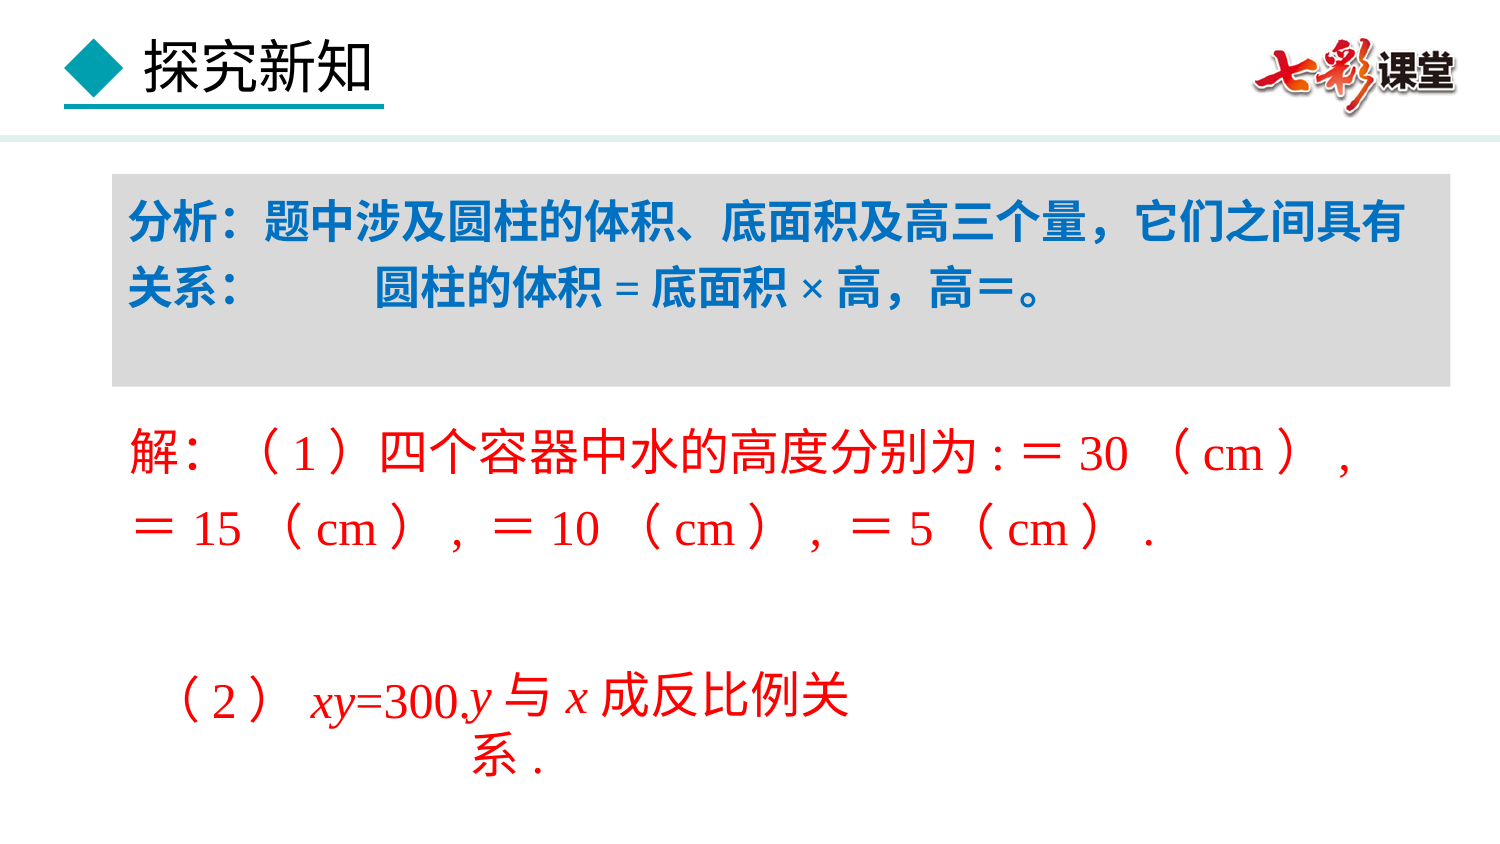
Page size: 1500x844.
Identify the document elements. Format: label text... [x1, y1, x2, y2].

picture [1249, 32, 1461, 118]
text_box （2）xy=300. [134, 661, 454, 736]
text_box 分析：题中涉及圆柱的体积、底面积及高三个量，它们之间具有关系： [112, 173, 1451, 387]
text_box y与x成反比例关系. [454, 655, 923, 791]
